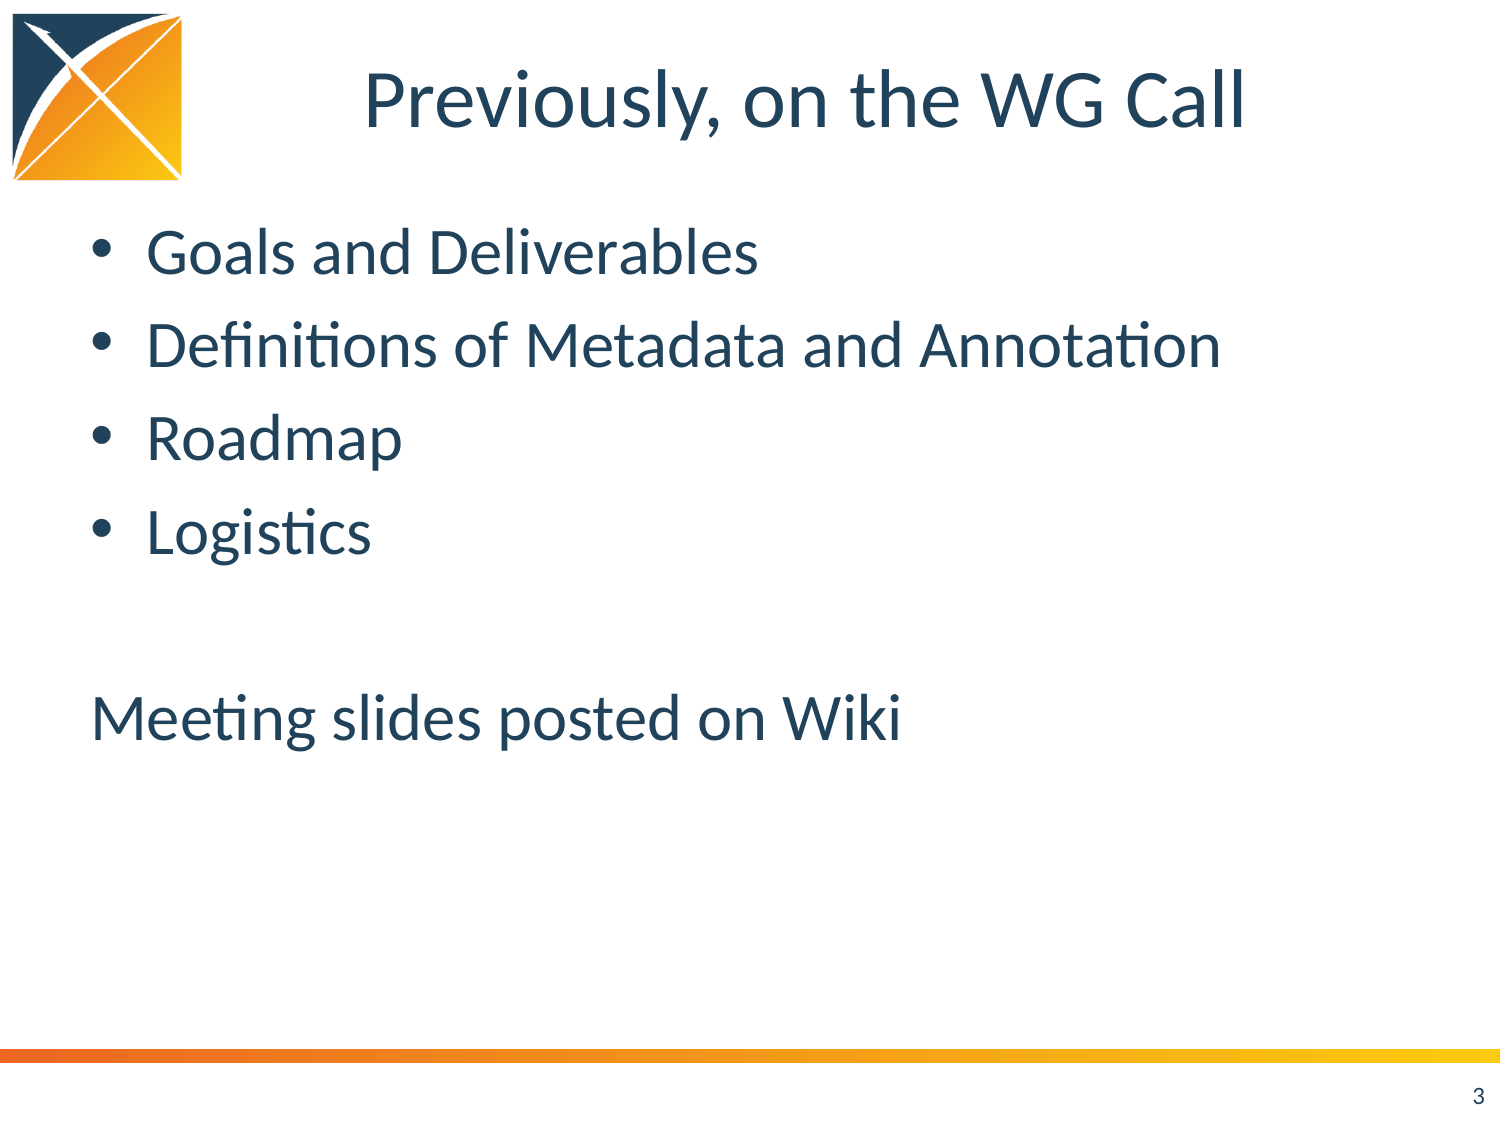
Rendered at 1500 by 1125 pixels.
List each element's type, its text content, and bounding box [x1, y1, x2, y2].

picture [0, 0, 206, 200]
list Goals and Deliverables Definitions of Metadata and Annotation Roadmap Logistics Meeting slides posted on Wiki [75, 200, 1425, 1005]
title Previously, on the WG Call [187, 24, 1425, 163]
slide_number 3 [1149, 1065, 1500, 1125]
